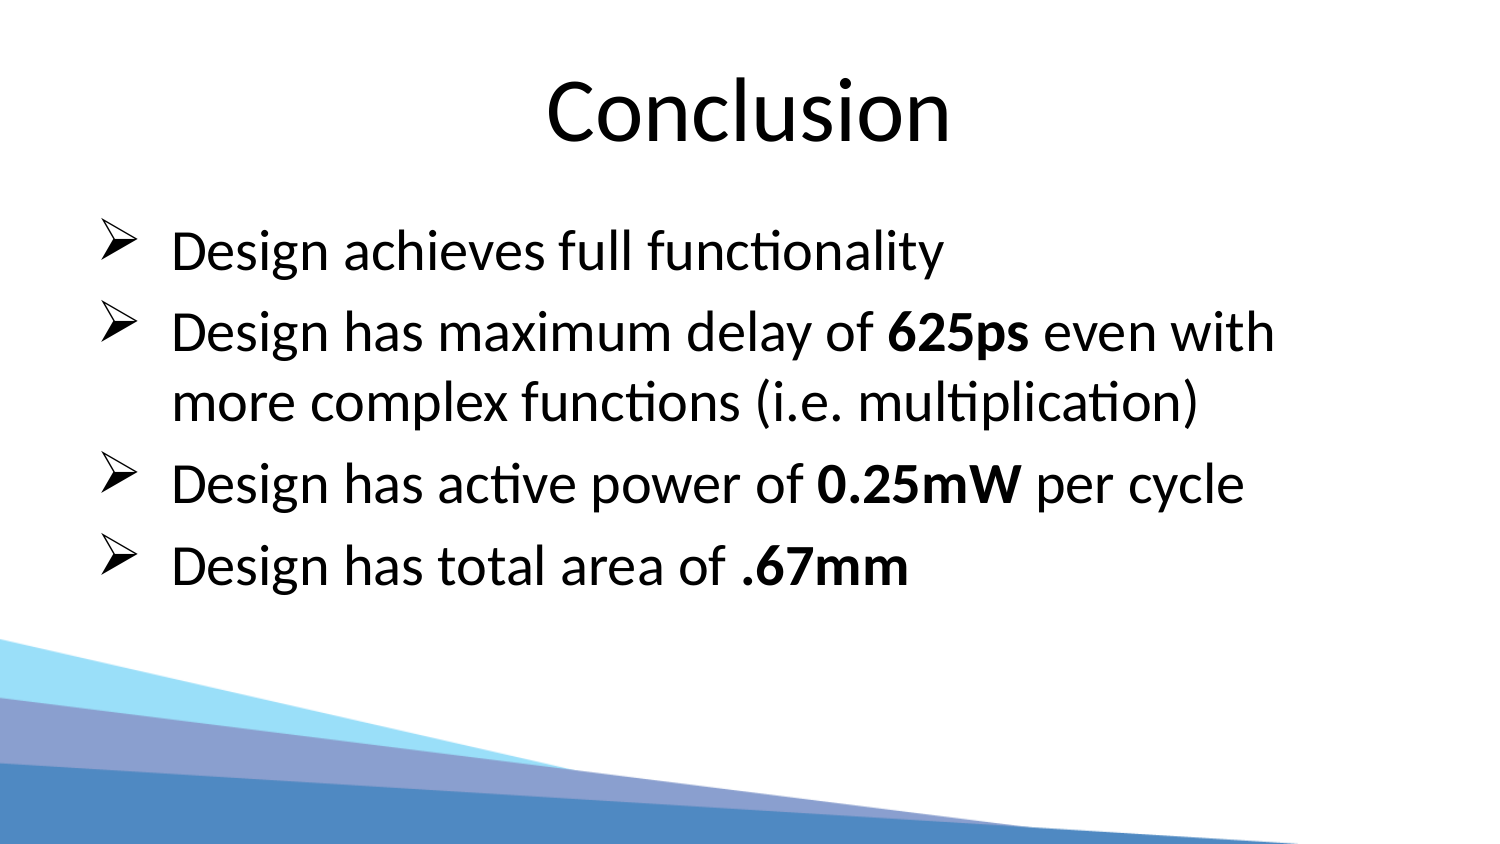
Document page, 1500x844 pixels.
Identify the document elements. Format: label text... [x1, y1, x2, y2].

picture [0, 0, 1500, 844]
title Conclusion [75, 33, 1425, 175]
list Design achieves full functionality Design has maximum delay of 625ps even with more complex functions (i.e. multiplication) Design has active power of 0.25mW per cycle Design has total area of .67mm [75, 196, 1425, 808]
